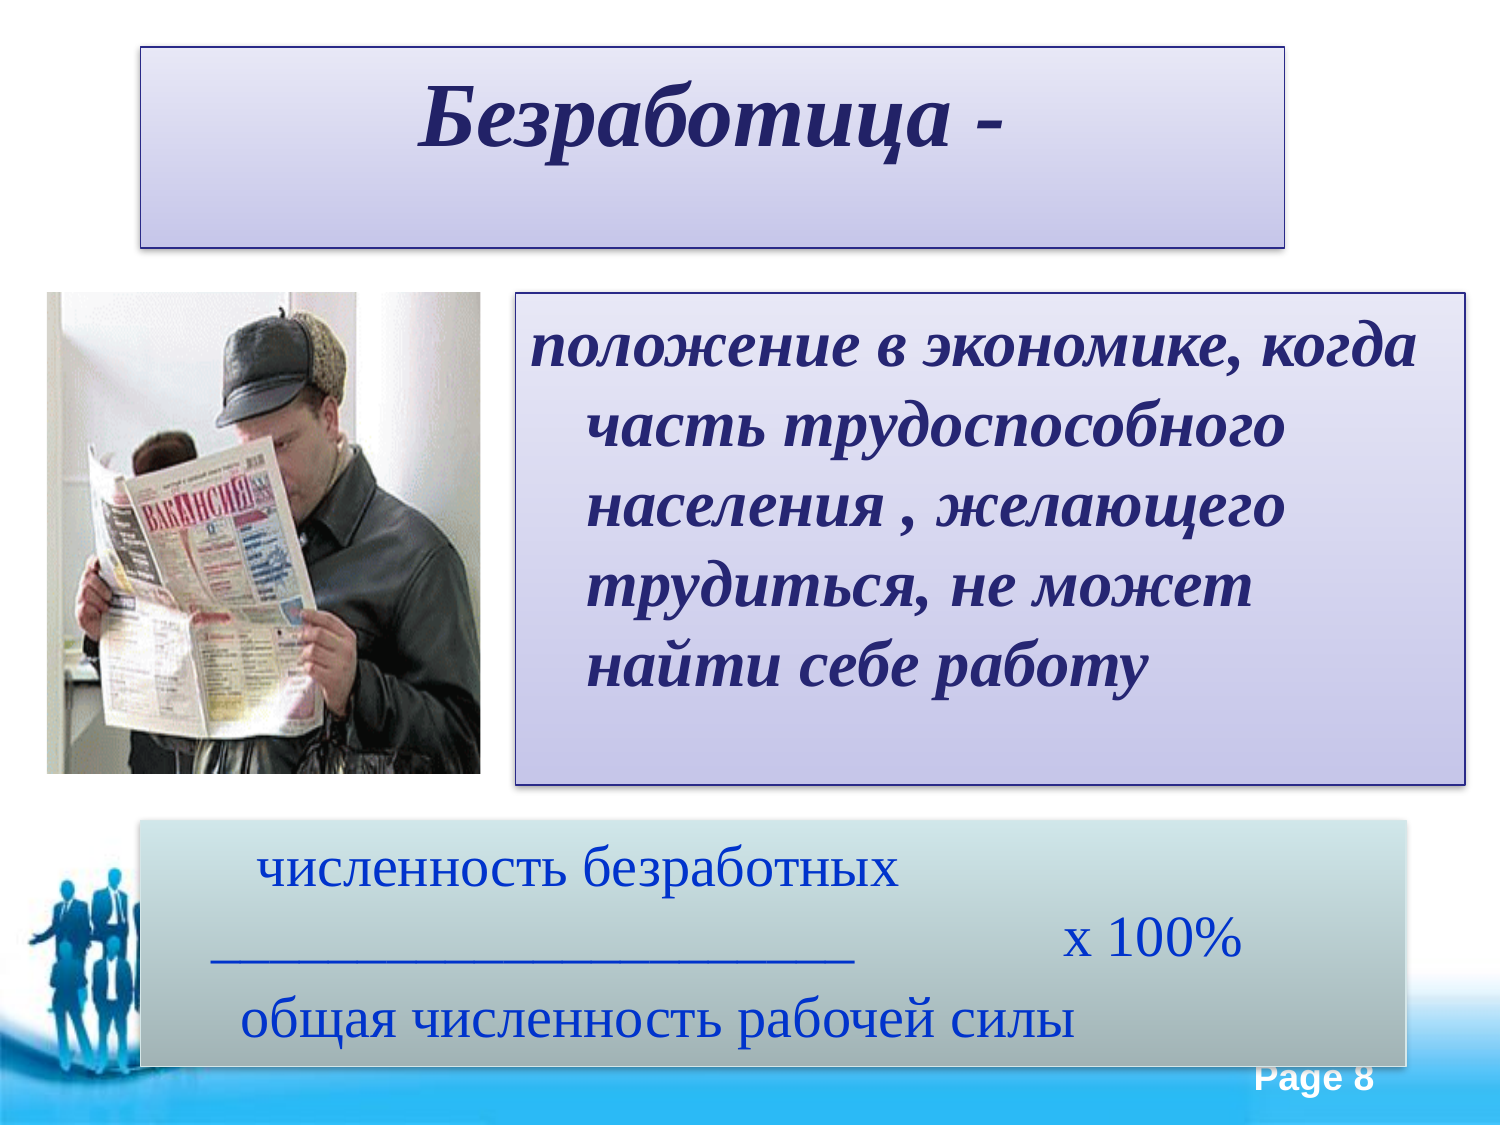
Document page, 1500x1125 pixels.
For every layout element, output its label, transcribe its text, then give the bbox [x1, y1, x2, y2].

picture [58, 1002, 63, 1011]
text_box Безработица - [140, 46, 1285, 249]
text_box положение в экономике, когда часть трудоспособного населения , желающего трудиться, не может найти себе работу [515, 292, 1466, 786]
picture [1360, 1067, 1367, 1075]
picture [1261, 1068, 1271, 1077]
picture [1359, 1078, 1367, 1087]
picture [0, 0, 1500, 1125]
text_box численность безработных ______________________ х 100% общая численность рабочей силы [140, 820, 1407, 1067]
